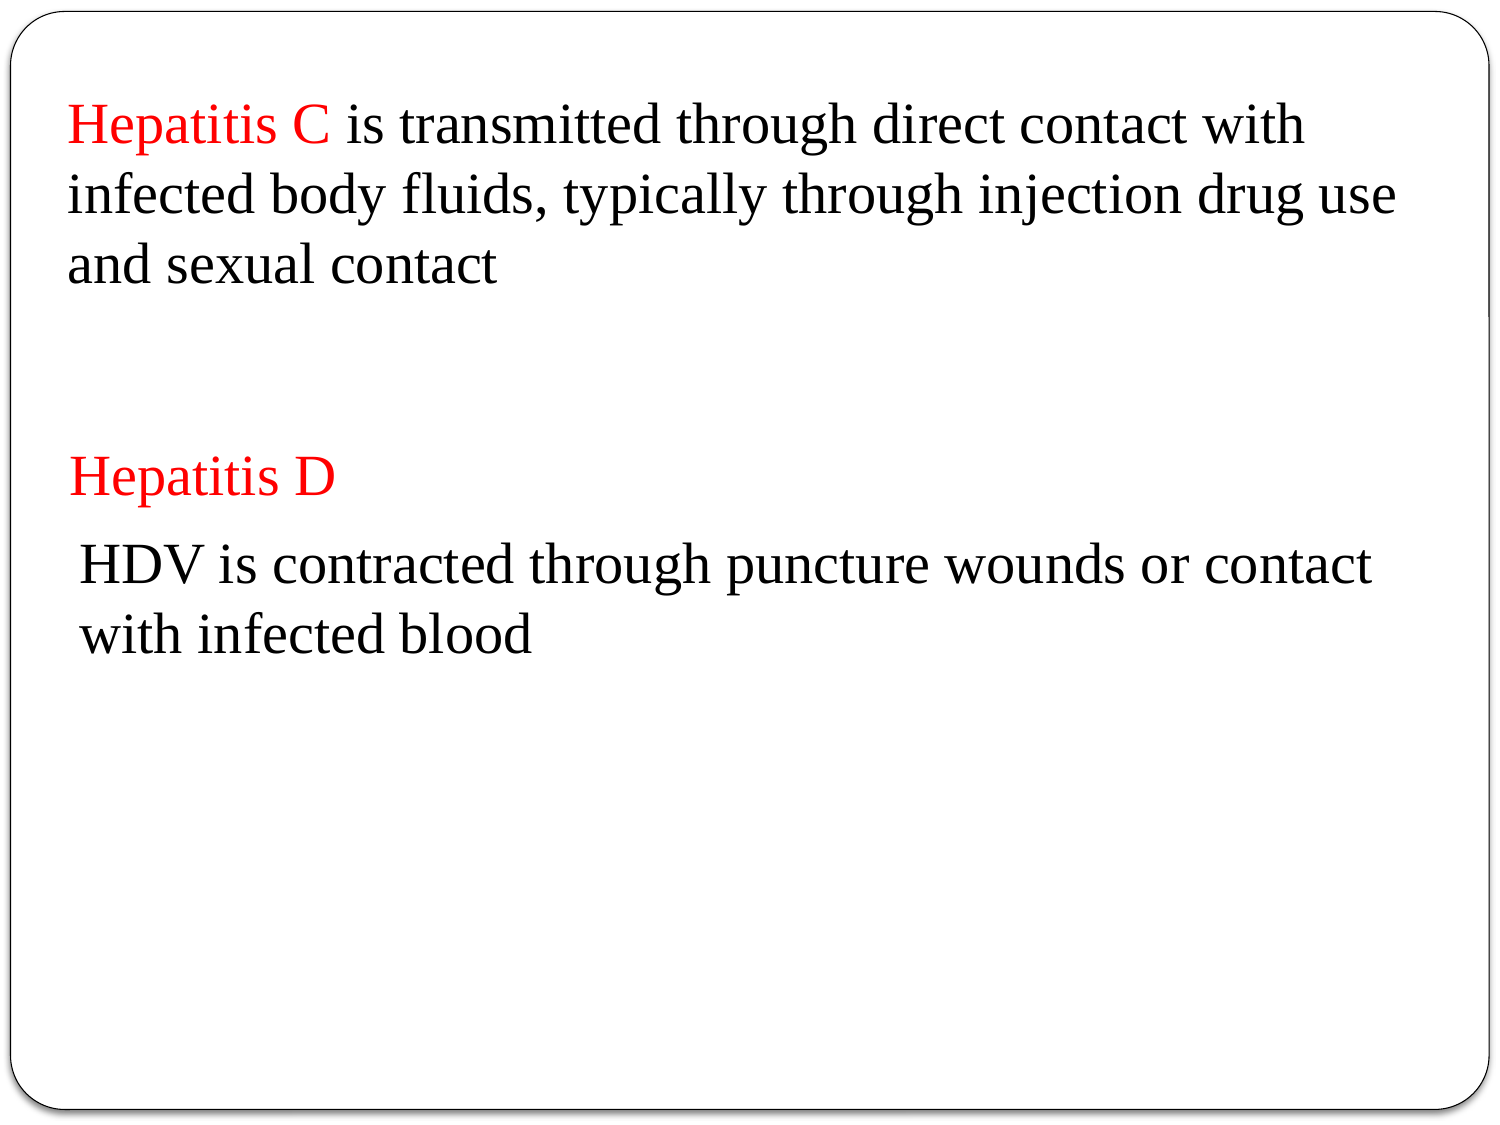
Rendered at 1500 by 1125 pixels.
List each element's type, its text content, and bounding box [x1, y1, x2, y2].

text_box Hepatitis C is transmitted through direct contact with infected body fluids, typically through injection drug use and sexual contact [53, 78, 1483, 303]
text_box HDV is contracted through puncture wounds or contact with infected blood [64, 518, 1436, 673]
text_box Hepatitis D [54, 429, 352, 514]
